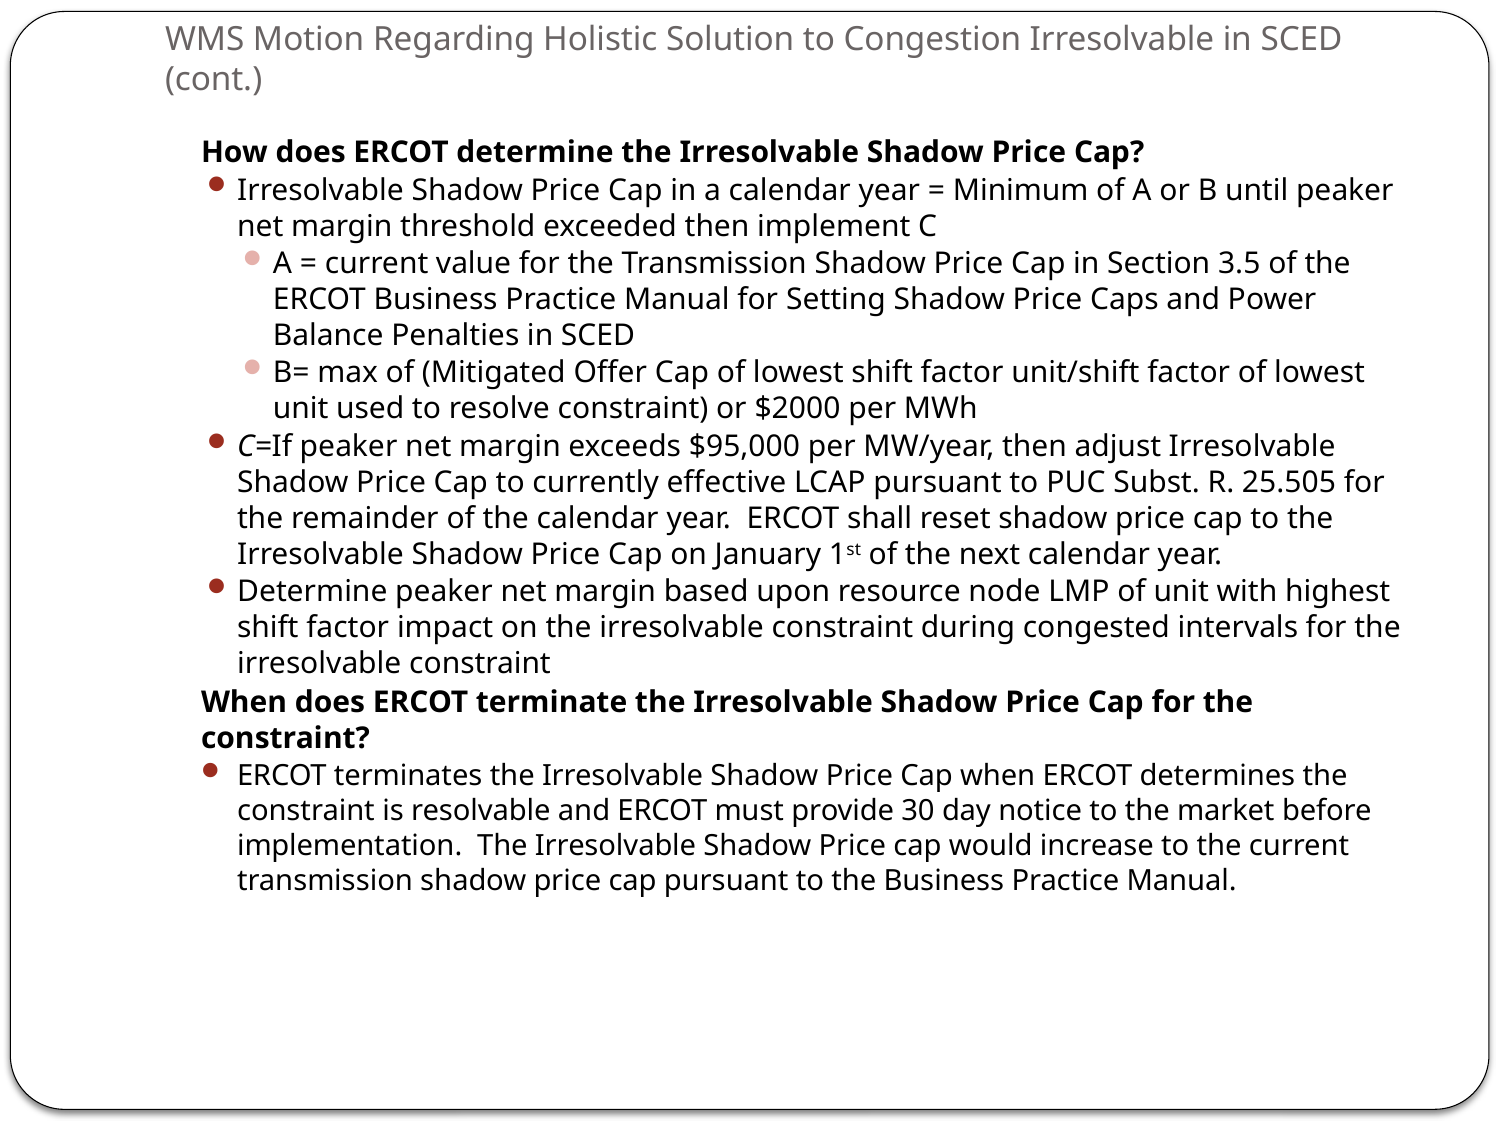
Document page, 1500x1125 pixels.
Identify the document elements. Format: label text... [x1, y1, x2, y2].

list How does ERCOT determine the Irresolvable Shadow Price Cap? Irresolvable Shadow Price Cap in a calendar year = Minimum of A or B until peaker net margin threshold exceeded then implement C A = current value for the Transmission Shadow Price Cap in Section 3.5 of the ERCOT Business Practice Manual for Setting Shadow Price Caps and Power Balance Penalties in SCED B= max of (Mitigated Offer Cap of lowest shift factor unit/shift factor of lowest unit used to resolve constraint) or $2000 per MWh C=If peaker net margin exceeds $95,000 per MW/year, then adjust Irresolvable Shadow Price Cap to currently effective LCAP pursuant to PUC Subst. R. 25.505 for the remainder of the calendar year. ERCOT shall reset shadow price cap to the Irresolvable Shadow Price Cap on January 1st of the next calendar year. Determine peaker net margin based upon resource node LMP of unit with highest shift factor impact on the irresolvable constraint during congested intervals for the irresolvable constraint When does ERCOT terminate the Irresolvable Shadow Price Cap for the constraint? ERCOT terminates the Irresolvable Shadow Price Cap when ERCOT determines the constraint is resolvable and ERCOT must provide 30 day notice to the market before implementation. The Irresolvable Shadow Price cap would increase to the current transmission shadow price cap pursuant to the Business Practice Manual. [149, 124, 1426, 1026]
title WMS Motion Regarding Holistic Solution to Congestion Irresolvable in SCED (cont.) [149, 37, 1426, 113]
